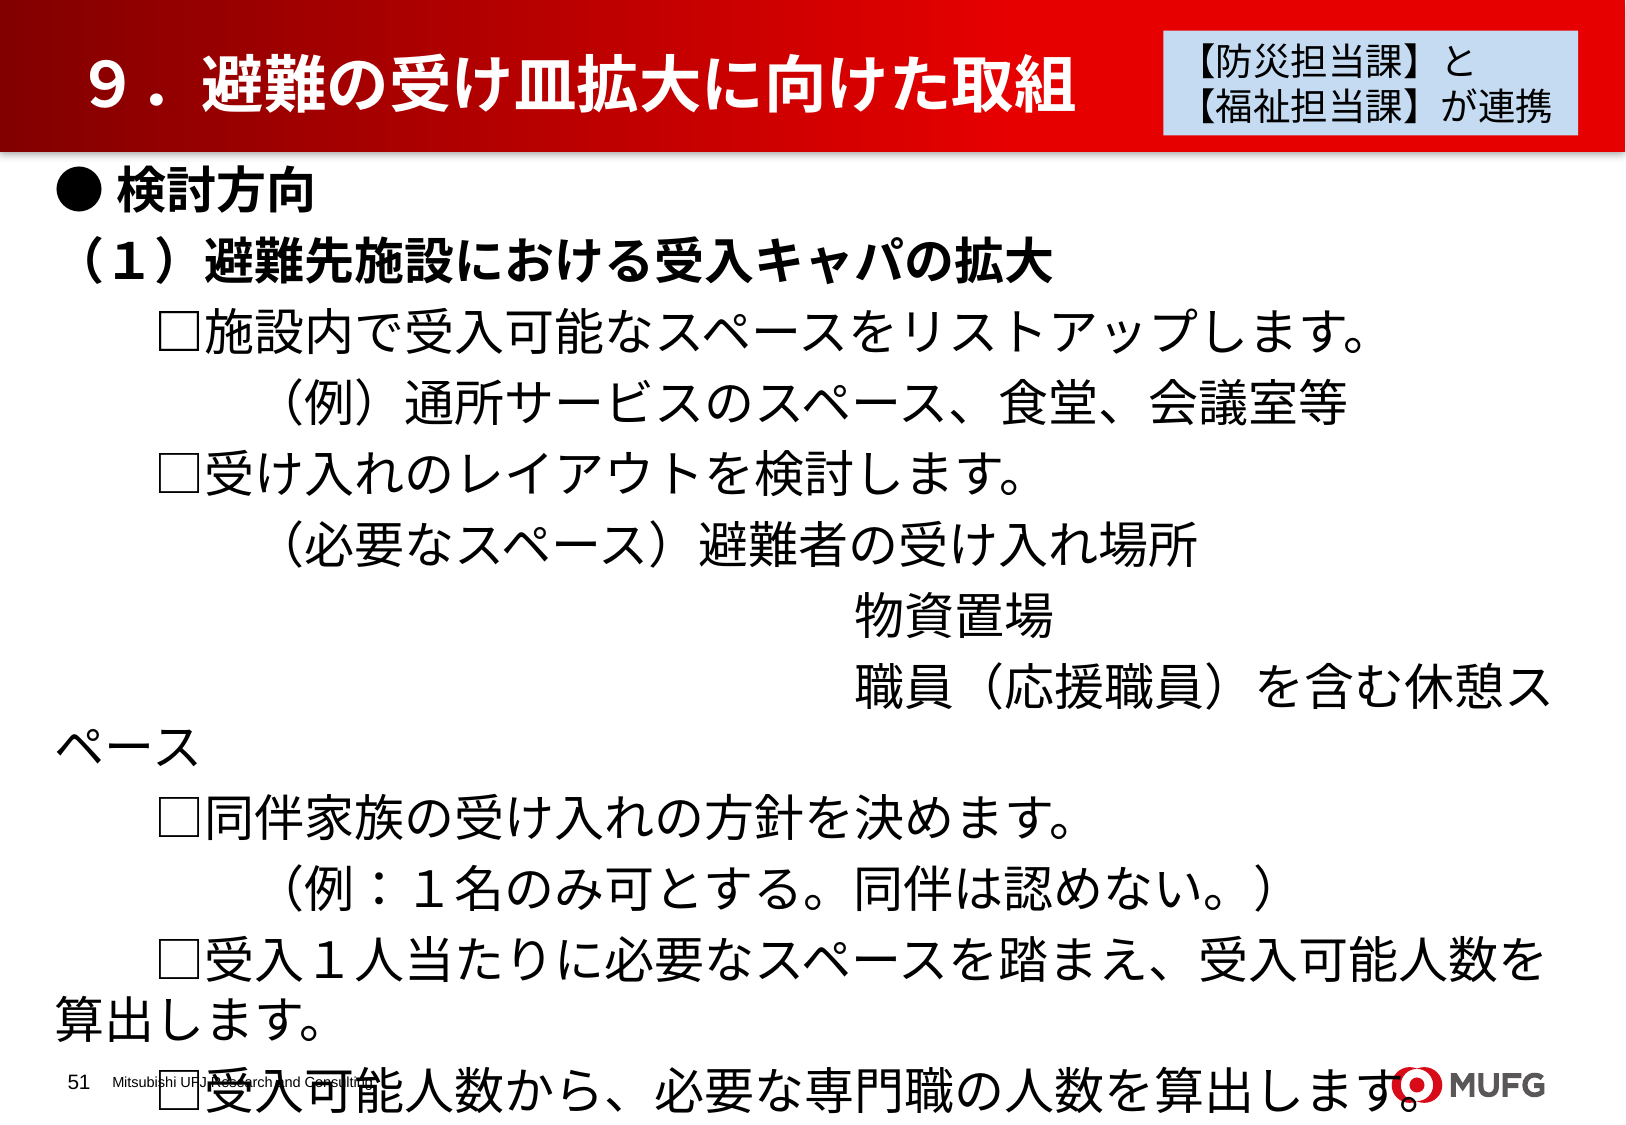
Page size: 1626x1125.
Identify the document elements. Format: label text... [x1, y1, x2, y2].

text_box 【防災担当課】と 【福祉担当課】が連携 [1163, 30, 1579, 136]
text_box ●検討方向 （１）避難先施設における受入キャパの拡大 □施設内で受入可能なスペースをリストアップします。 （例）通所サービスのスペース、食堂、会議室等 □受け入れのレイアウトを検討します。 （必要なスペース）避難者の受け入れ場所 物資置場 職員（応援職員）を含む休憩スペース □同伴家族の受け入れの方針を決めます。 （例：１名のみ可とする。同伴は認めない。） □受入１人当たりに必要なスペースを踏まえ、受入可能人数を算出します。 □受入可能人数から、必要な専門職の人数を算出します。 （例：24時間、３交代制で） [46, 149, 1603, 1094]
title ９．避難の受け皿拡大に向けた取組 [67, 42, 1163, 120]
